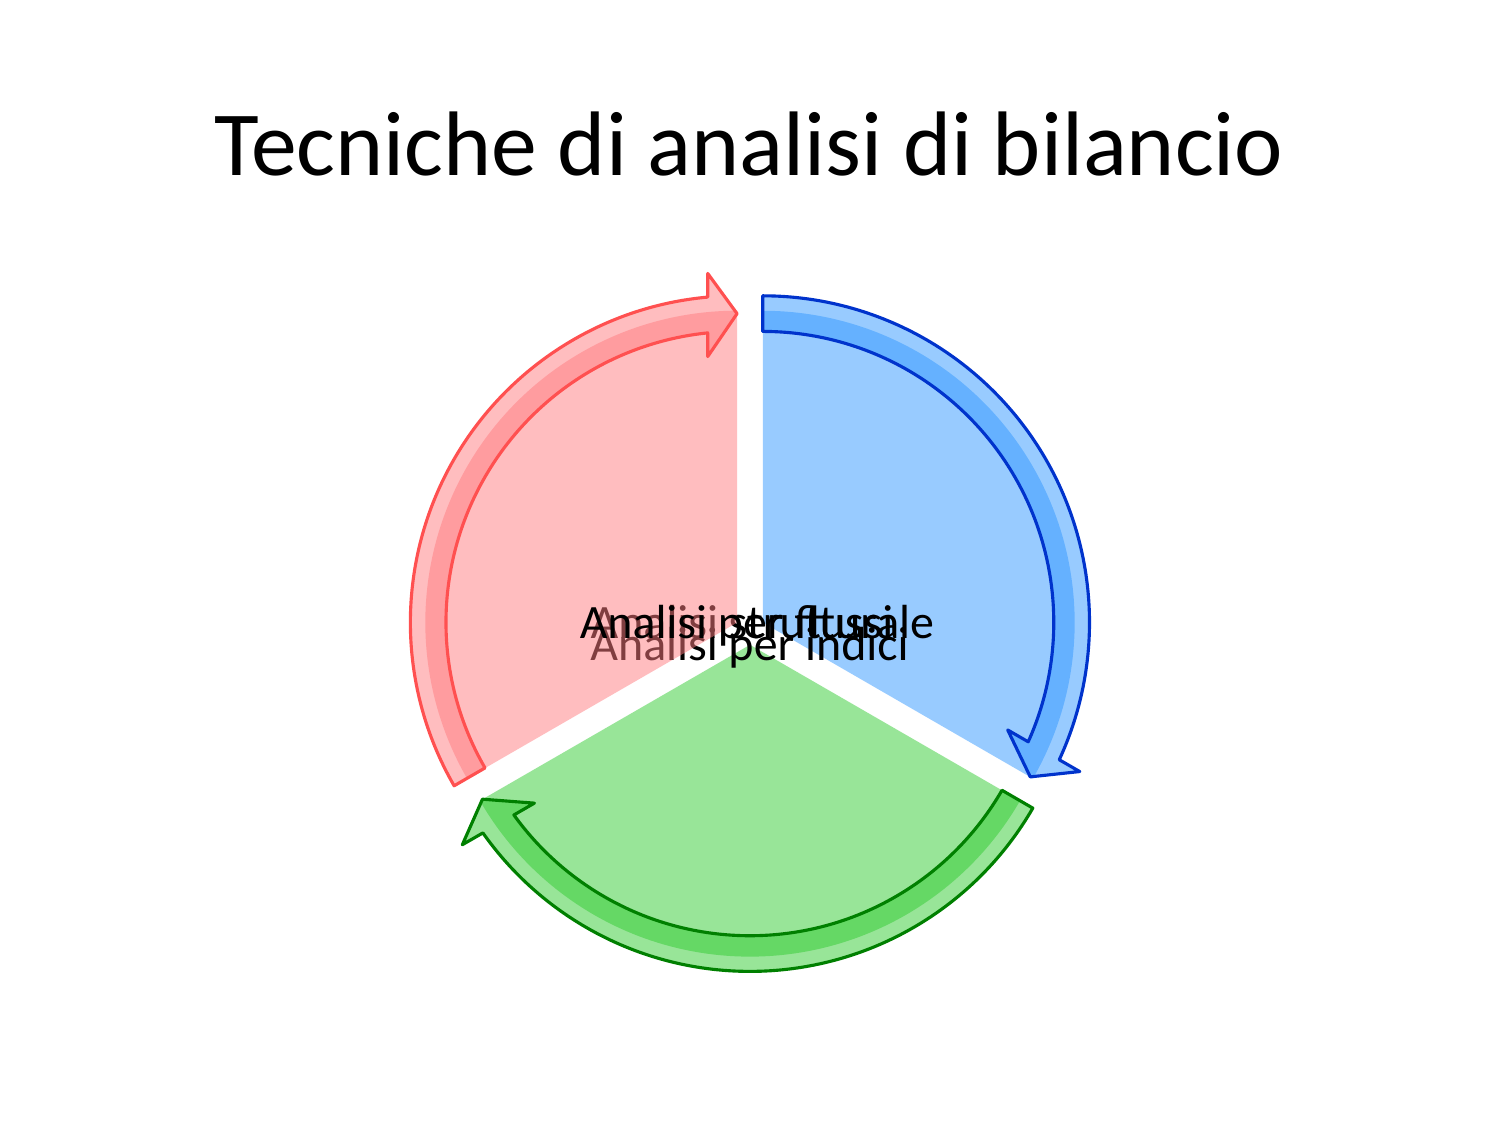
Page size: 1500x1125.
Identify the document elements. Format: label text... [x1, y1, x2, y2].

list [74, 262, 1426, 1006]
title Tecniche di analisi di bilancio [75, 45, 1425, 233]
